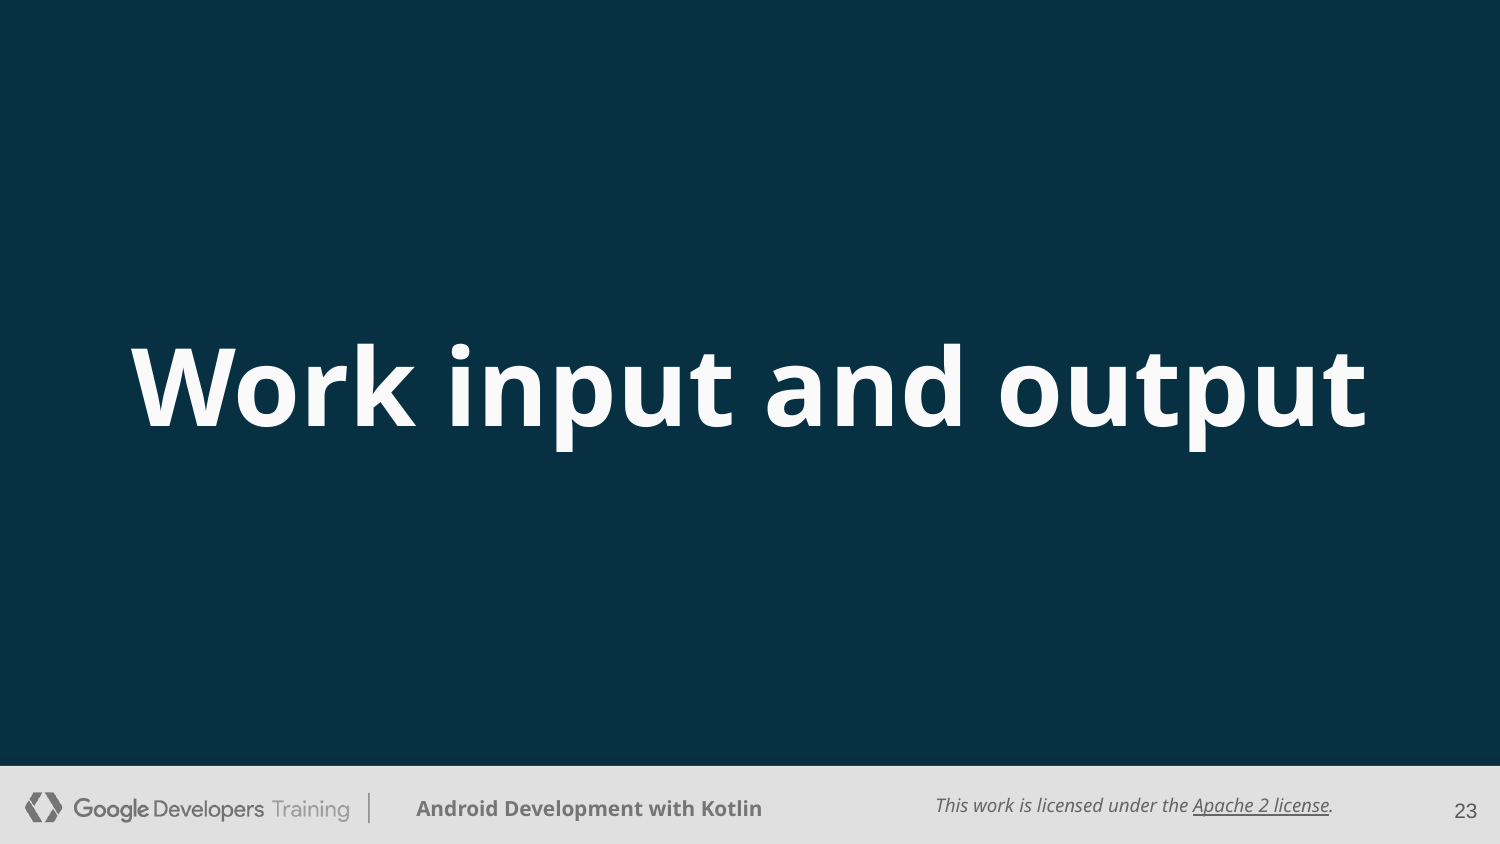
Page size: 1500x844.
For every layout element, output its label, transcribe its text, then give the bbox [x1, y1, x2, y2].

slide_number ‹#› [1402, 777, 1493, 842]
picture [0, 0, 1500, 844]
text_box Work input and output [51, 0, 1449, 766]
